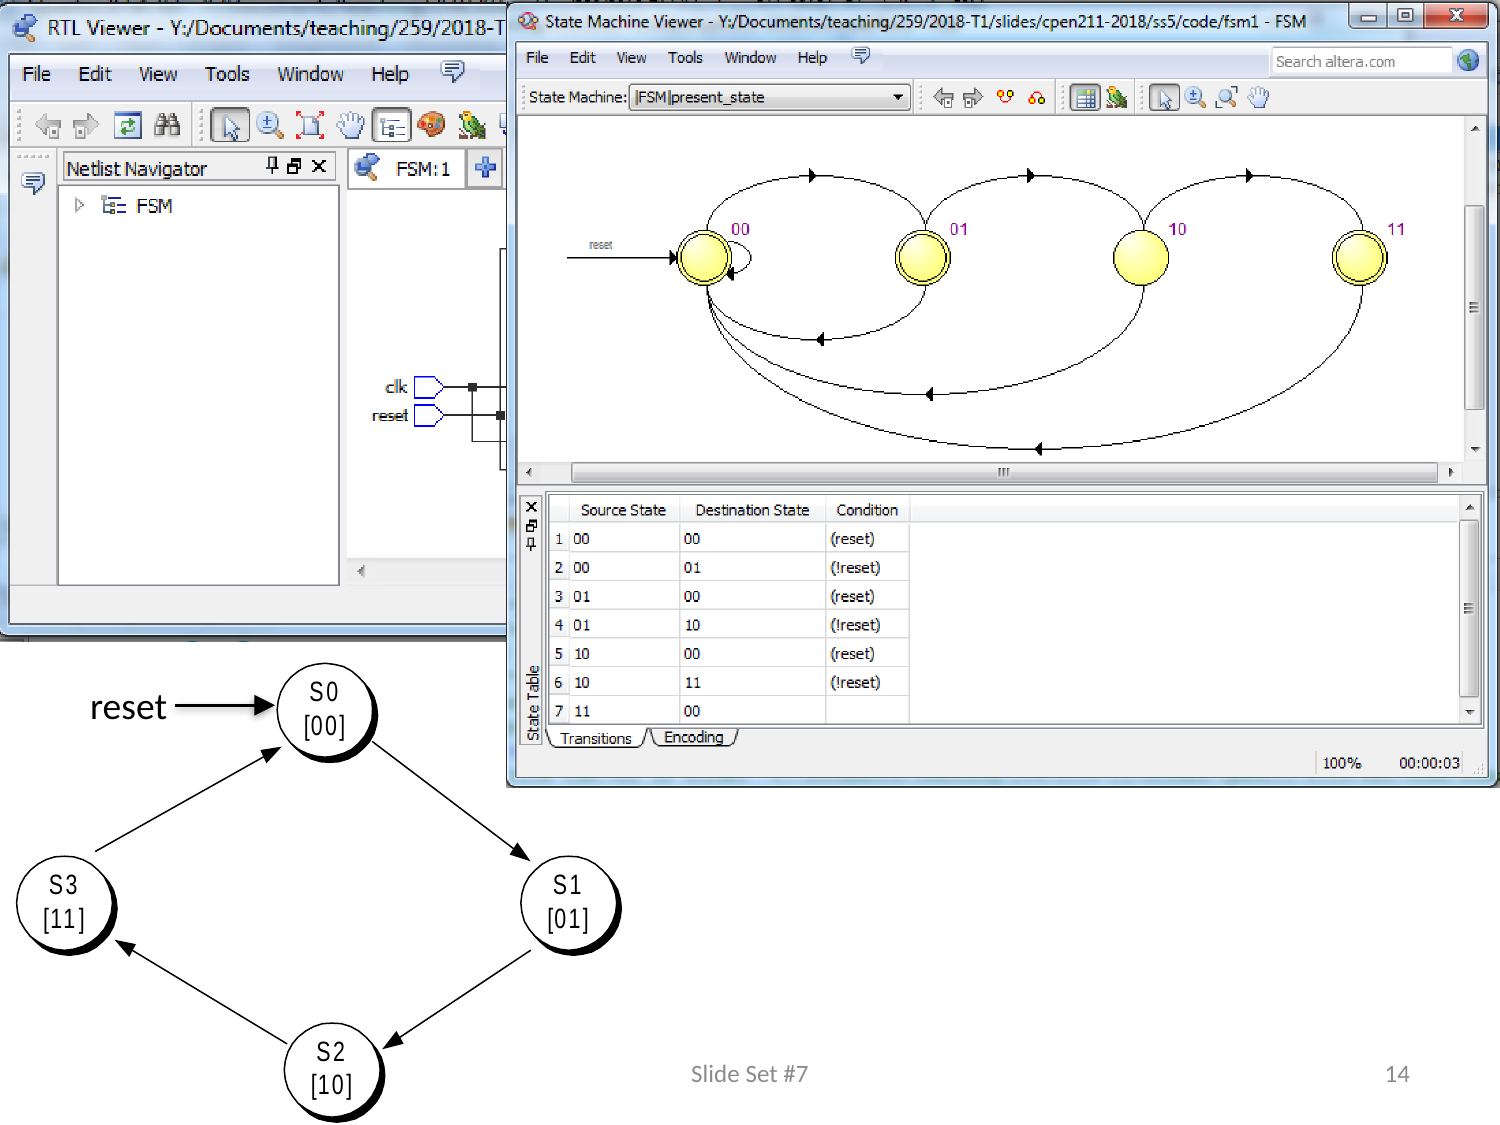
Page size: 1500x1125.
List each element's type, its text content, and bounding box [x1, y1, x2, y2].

slide_number 14 [1074, 1042, 1425, 1103]
picture [0, 0, 1500, 788]
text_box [13, 659, 626, 1125]
footer Slide Set #7 [630, 1042, 988, 1103]
